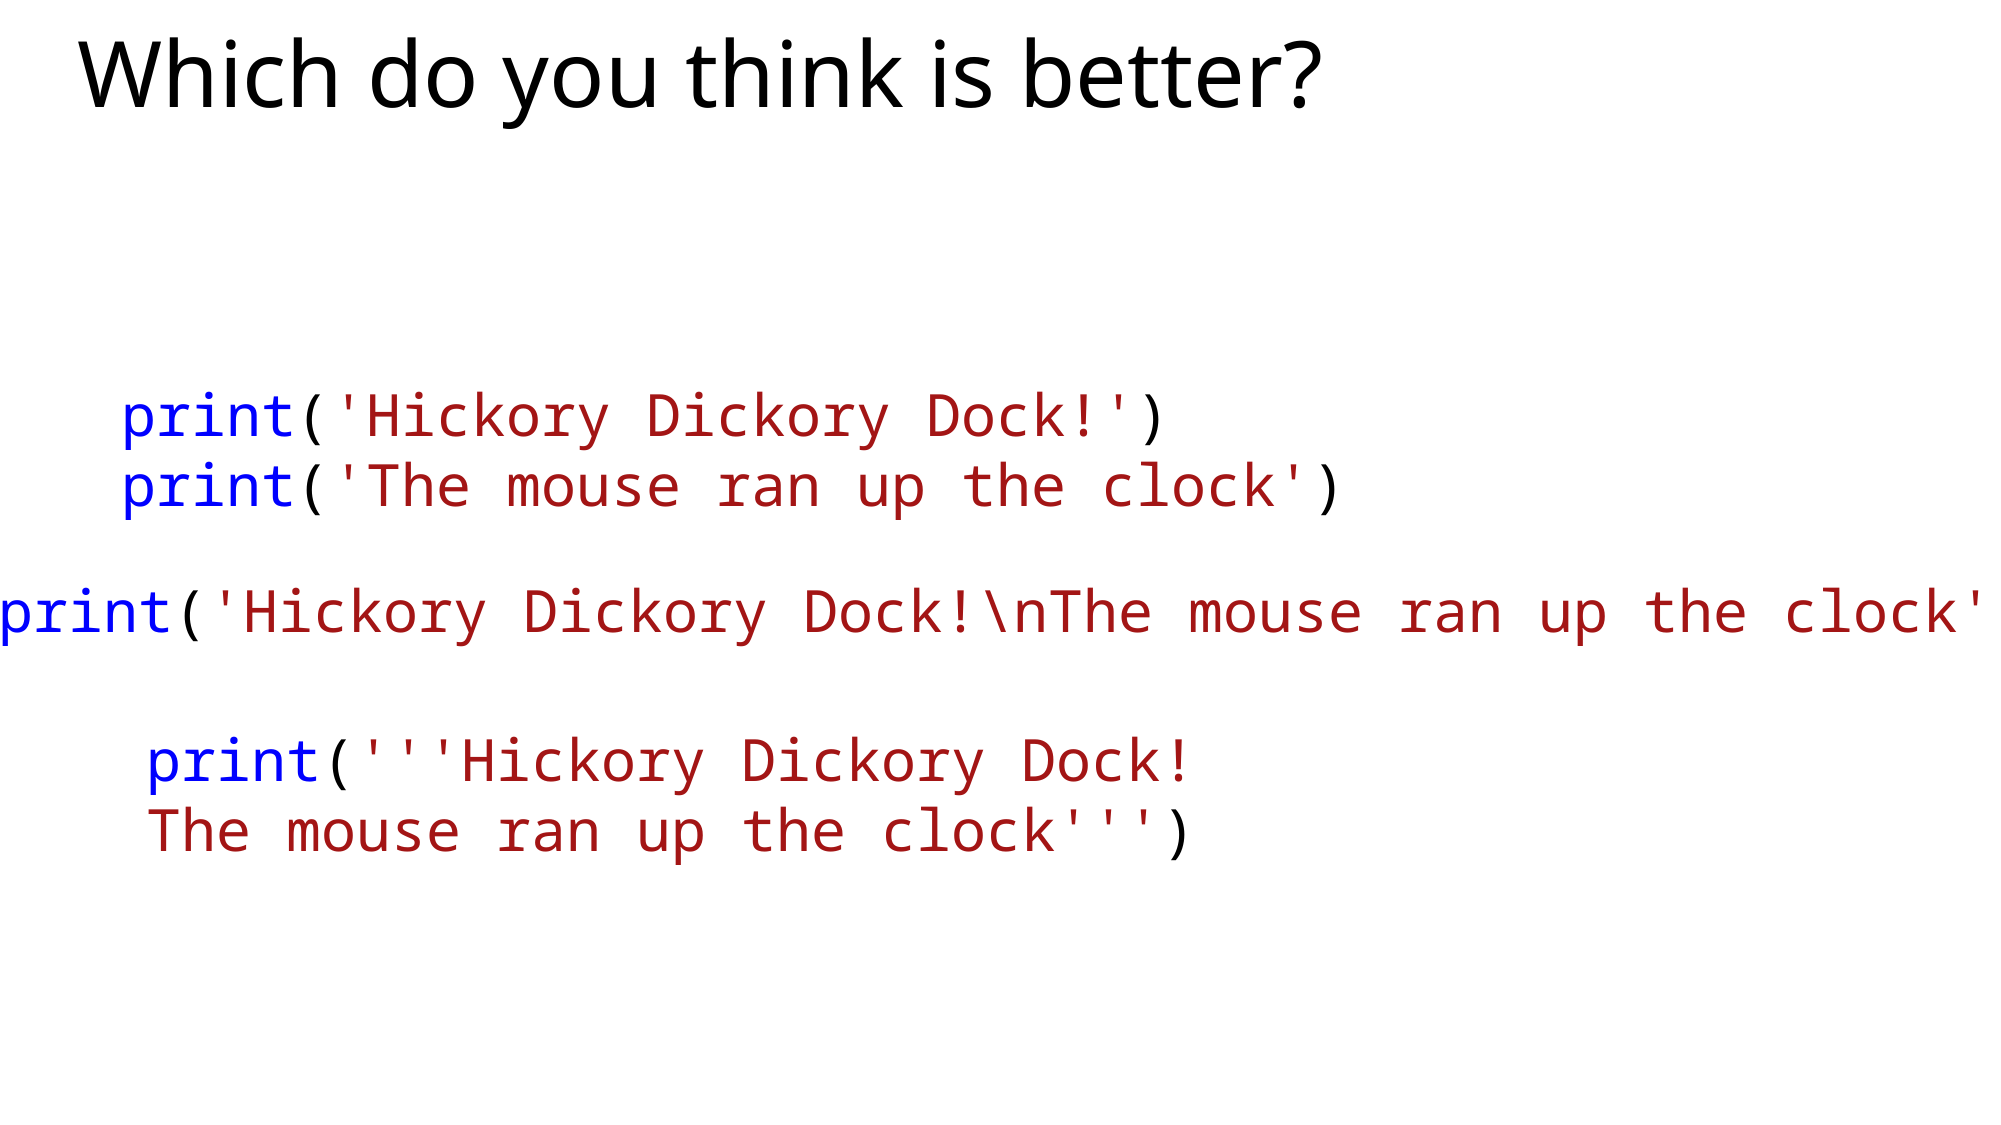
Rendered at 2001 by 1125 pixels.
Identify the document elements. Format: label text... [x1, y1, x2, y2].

title Which do you think is better? [62, 29, 1953, 205]
text_box print('Hickory Dickory Dock!') print('The mouse ran up the clock') [105, 370, 1396, 566]
text_box print('Hickory Dickory Dock!\nThe mouse ran up the clock') [0, 566, 2000, 652]
text_box print('''Hickory Dickory Dock! The mouse ran up the clock''') [131, 716, 1332, 871]
